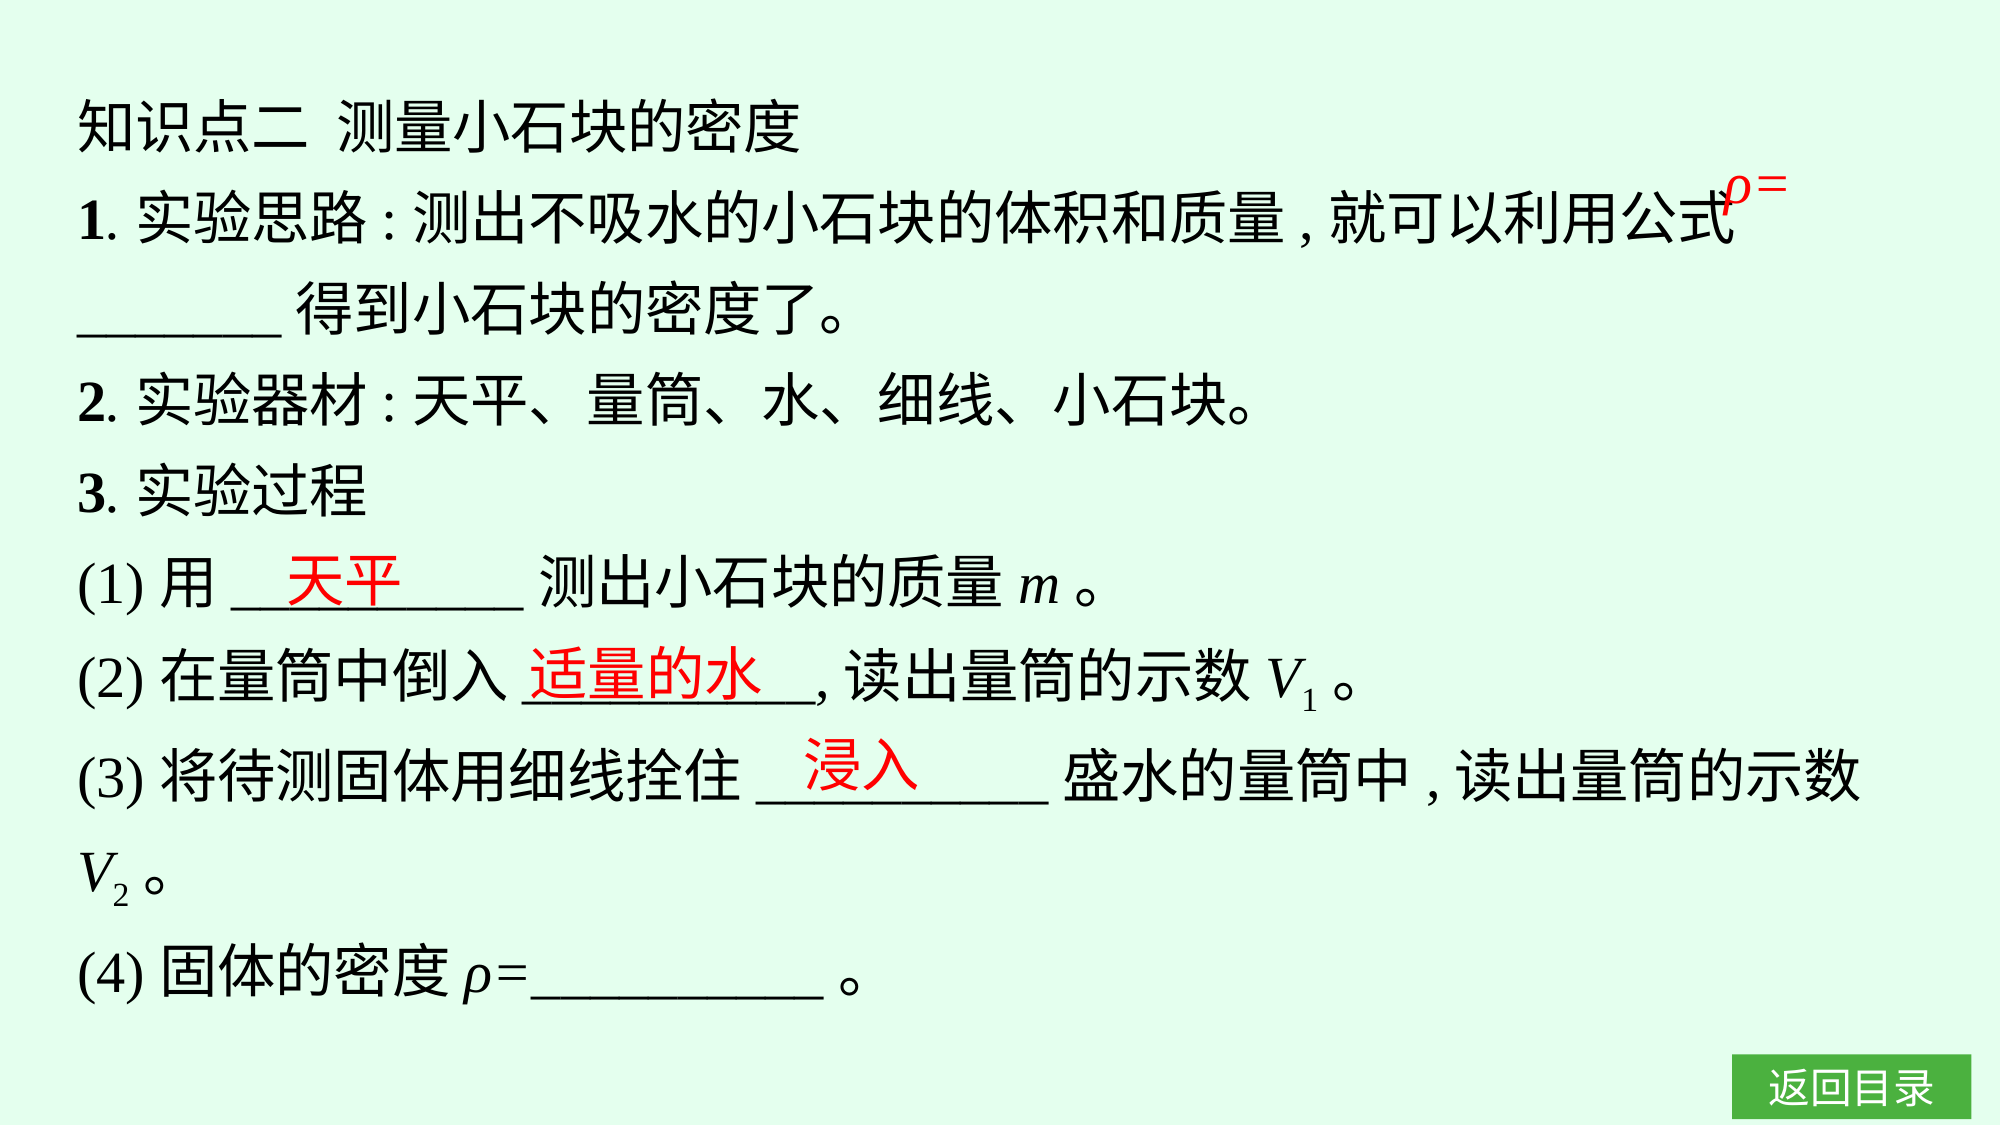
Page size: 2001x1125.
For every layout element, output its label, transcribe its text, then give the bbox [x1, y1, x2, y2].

text_box 适量的水 [514, 608, 791, 715]
text_box 浸入 [788, 699, 949, 806]
text_box 天平 [271, 515, 431, 621]
text_box 知识点二 测量小石块的密度 1.实验思路:测出不吸水的小石块的体积和质量,就可以利用公式_______得到小石块的密度了。 2.实验器材:天平、量筒、水、细线、小石块。 3.实验过程 (1)用__________测出小石块的质量m。 (2)在量筒中倒入__________,读出量筒的示数V1。 (3)将待测固体用细线拴住__________盛水的量筒中,读出量筒的示数V2。 (4)固体的密度ρ=__________。 [62, 61, 1938, 1012]
